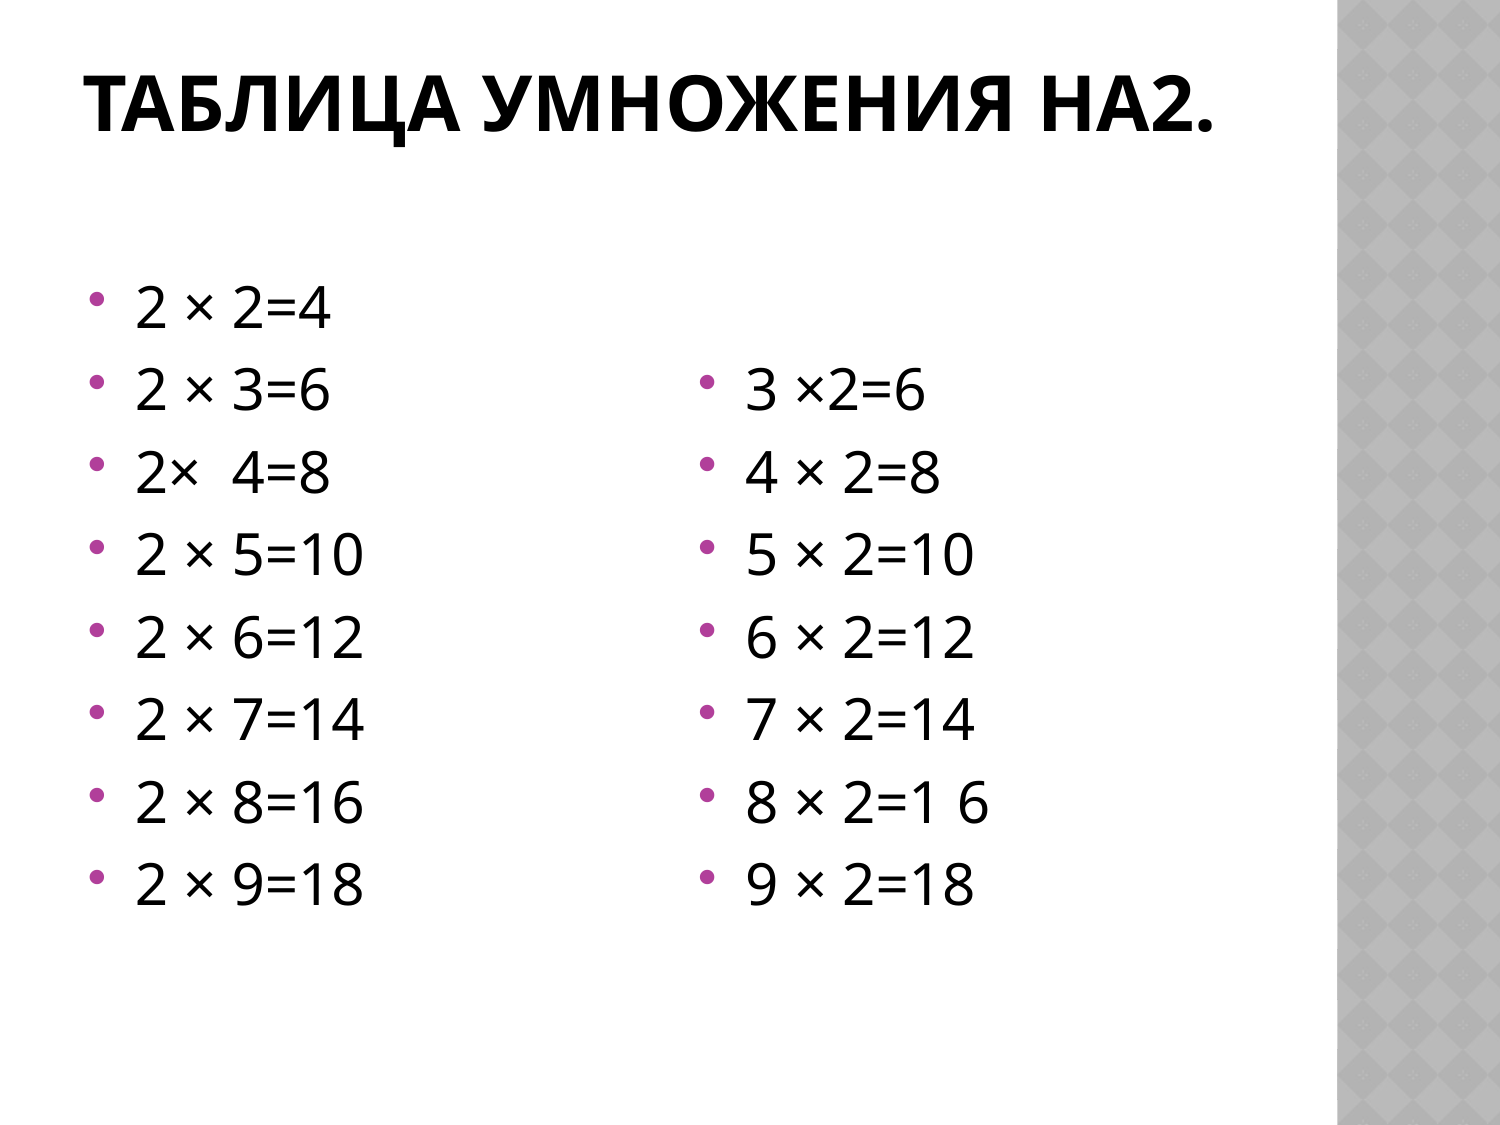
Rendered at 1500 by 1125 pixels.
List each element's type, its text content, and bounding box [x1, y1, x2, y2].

list 3 ×2=6 4 × 2=8 5 × 2=10 6 × 2=12 7 × 2=14 8 × 2=1 6 9 × 2=18 [685, 262, 1263, 1005]
list 2 × 2=4 2 × 3=6 2× 4=8 2 × 5=10 2 × 6=12 2 × 7=14 2 × 8=16 2 × 9=18 [75, 262, 653, 1005]
title Таблица умножения на2. [75, 52, 1263, 240]
